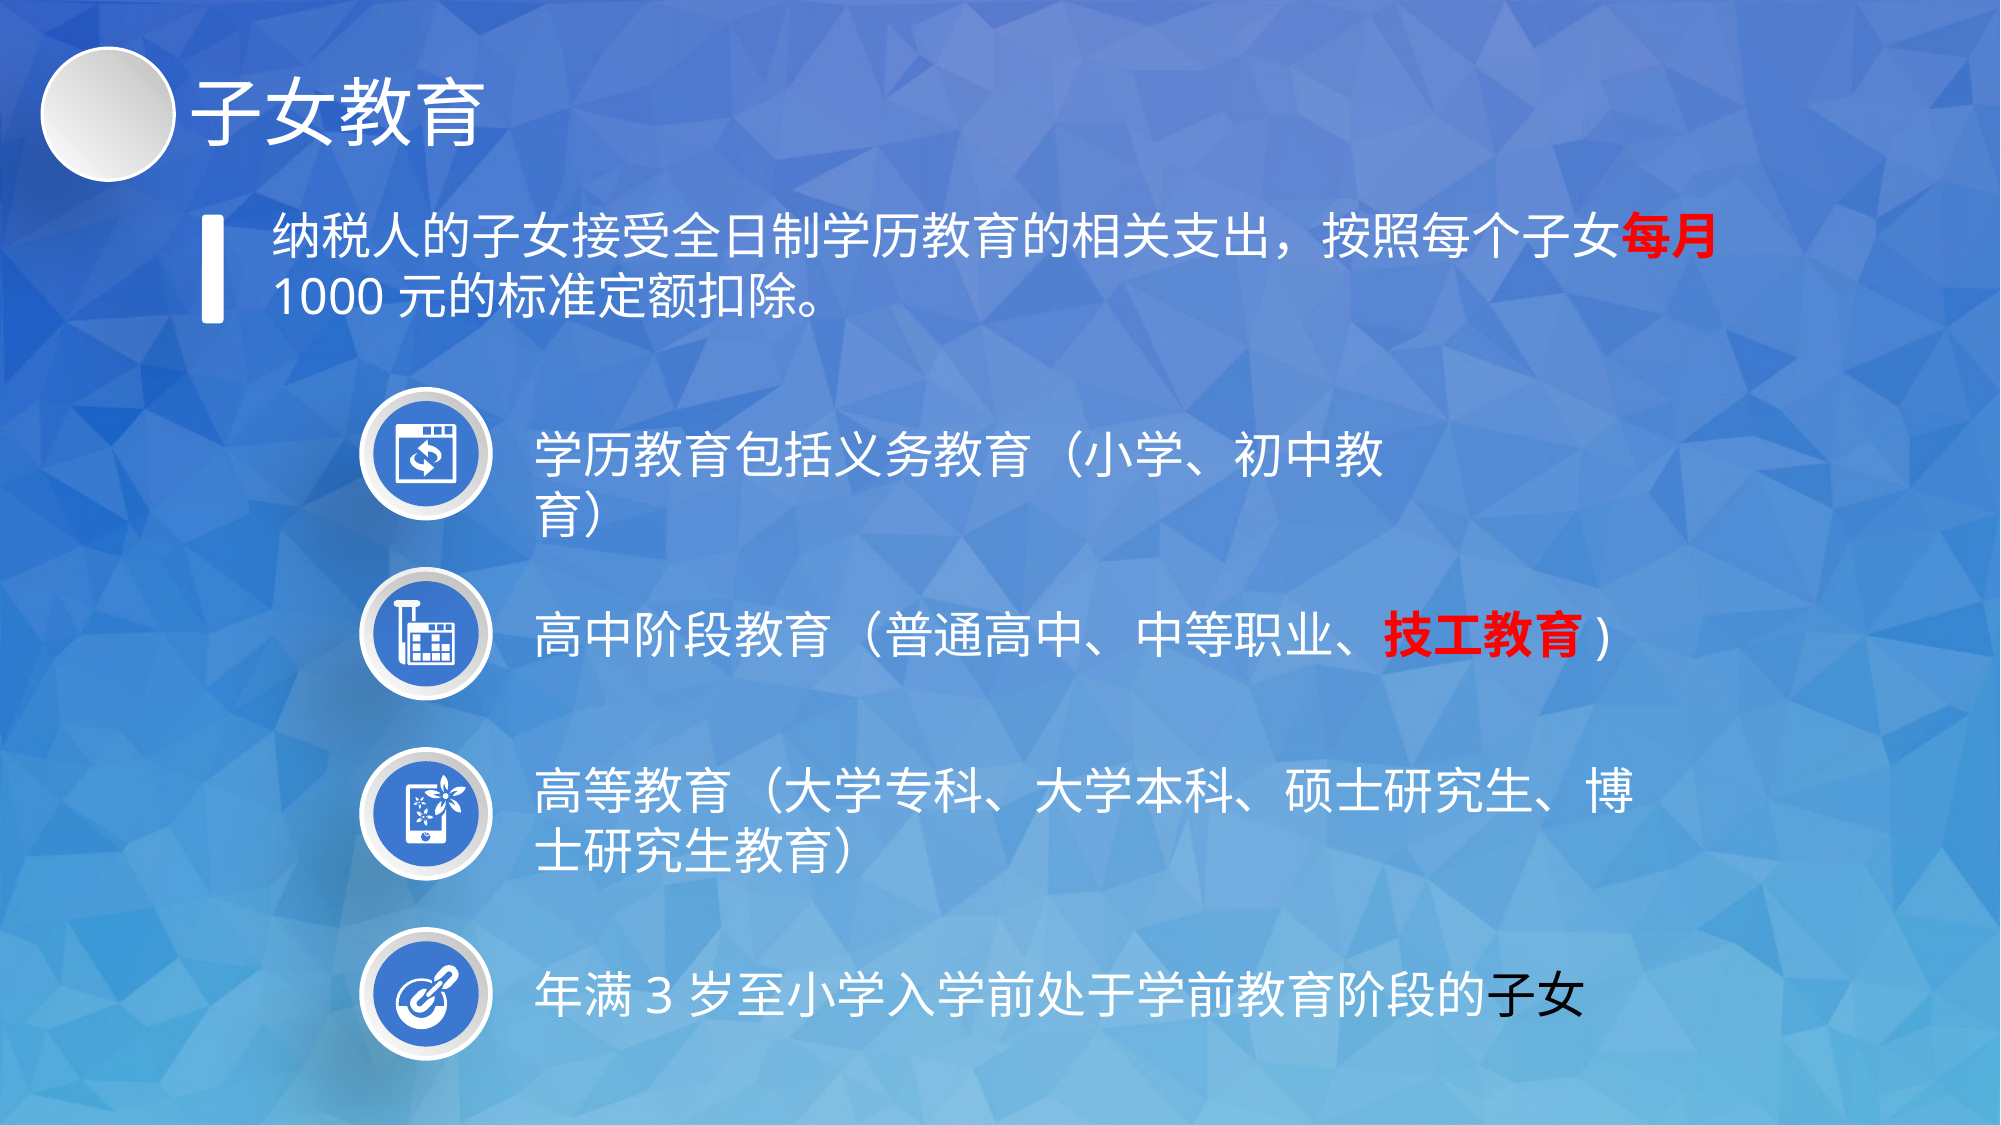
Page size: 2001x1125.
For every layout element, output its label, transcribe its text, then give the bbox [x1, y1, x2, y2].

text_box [361, 749, 491, 879]
text_box 年满3岁至小学入学前处于学前教育阶段的子女 [519, 955, 1773, 1031]
text_box 子女教育 [174, 67, 520, 161]
text_box 高中阶段教育（普通高中、中等职业、技工教育) [519, 595, 1663, 671]
text_box 学历教育包括义务教育（小学、初中教育） [519, 415, 1459, 551]
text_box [361, 389, 491, 519]
text_box [41, 47, 176, 182]
text_box [200, 213, 225, 325]
text_box 高等教育（大学专科、大学本科、硕士研究生、博士研究生教育） [519, 751, 1663, 887]
text_box 纳税人的子女接受全日制学历教育的相关支出，按照每个子女每月1000元的标准定额扣除。 [256, 197, 1773, 333]
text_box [361, 569, 491, 699]
picture [0, 0, 2001, 1125]
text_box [361, 929, 491, 1059]
